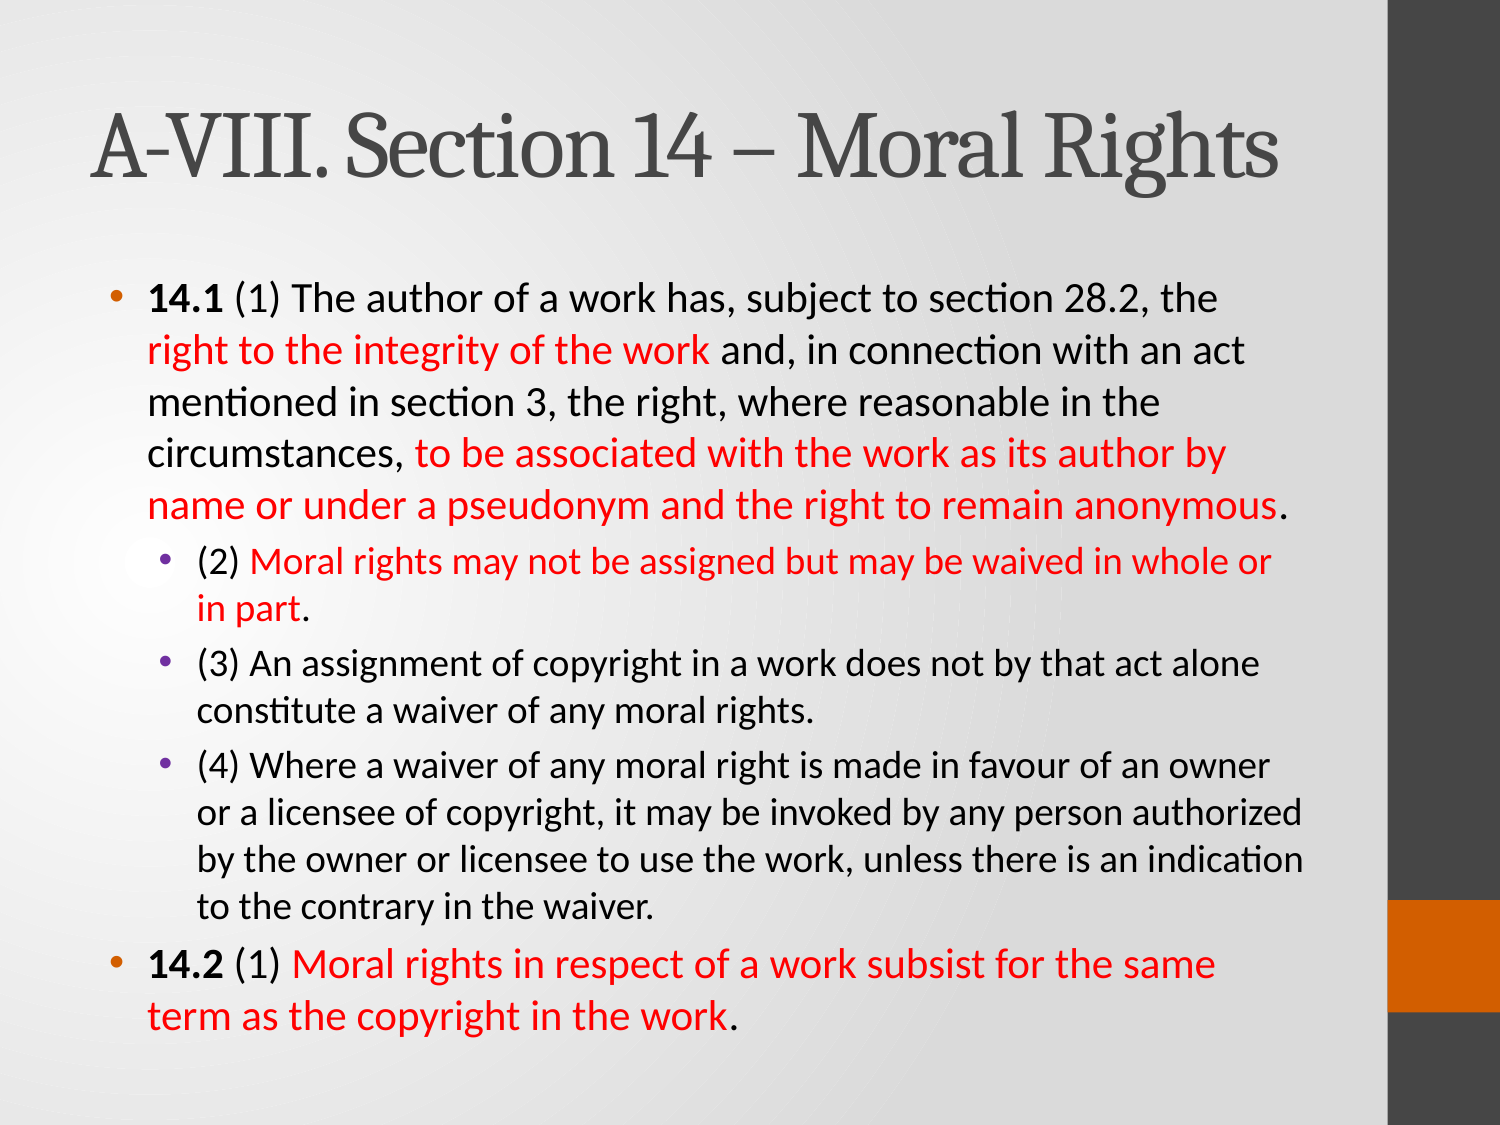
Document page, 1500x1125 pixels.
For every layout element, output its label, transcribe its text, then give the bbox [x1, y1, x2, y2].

list 14.1 (1) The author of a work has, subject to section 28.2, the right to the integrity of the work and, in connection with an act mentioned in section 3, the right, where reasonable in the circumstances, to be associated with the work as its author by name or under a pseudonym and the right to remain anonymous. (2) Moral rights may not be assigned but may be waived in whole or in part. (3) An assignment of copyright in a work does not by that act alone constitute a waiver of any moral rights. (4) Where a waiver of any moral right is made in favour of an owner or a licensee of copyright, it may be invoked by any person authorized by the owner or licensee to use the work, unless there is an indication to the contrary in the waiver. 14.2 (1) Moral rights in respect of a work subsist for the same term as the copyright in the work. [75, 262, 1325, 1050]
title A-VIII. Section 14 – Moral Rights [75, 45, 1325, 233]
